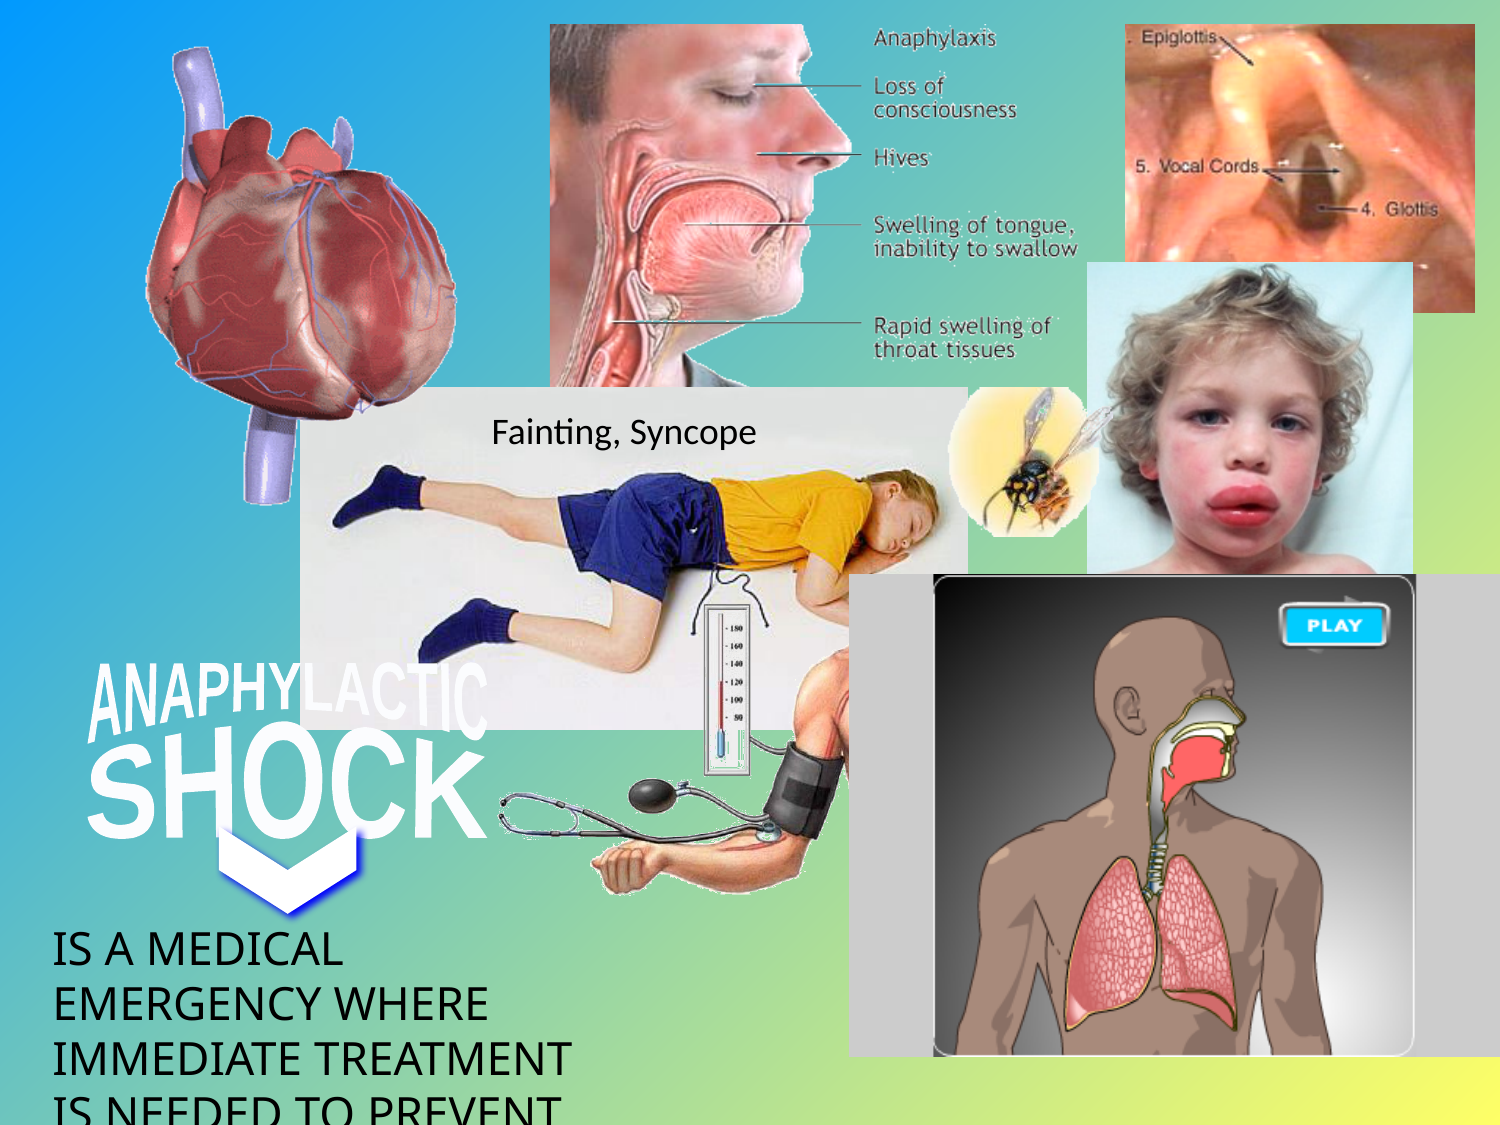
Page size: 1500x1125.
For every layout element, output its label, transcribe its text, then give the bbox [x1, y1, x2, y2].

text_box IS A MEDICAL EMERGENCY WHERE IMMEDIATE TREATMENT IS NEEDED TO PREVENT POTENTIAL DEATH. [37, 912, 638, 1125]
text_box [216, 824, 359, 916]
picture [487, 24, 1500, 1057]
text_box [299, 387, 968, 730]
picture [139, 12, 469, 551]
